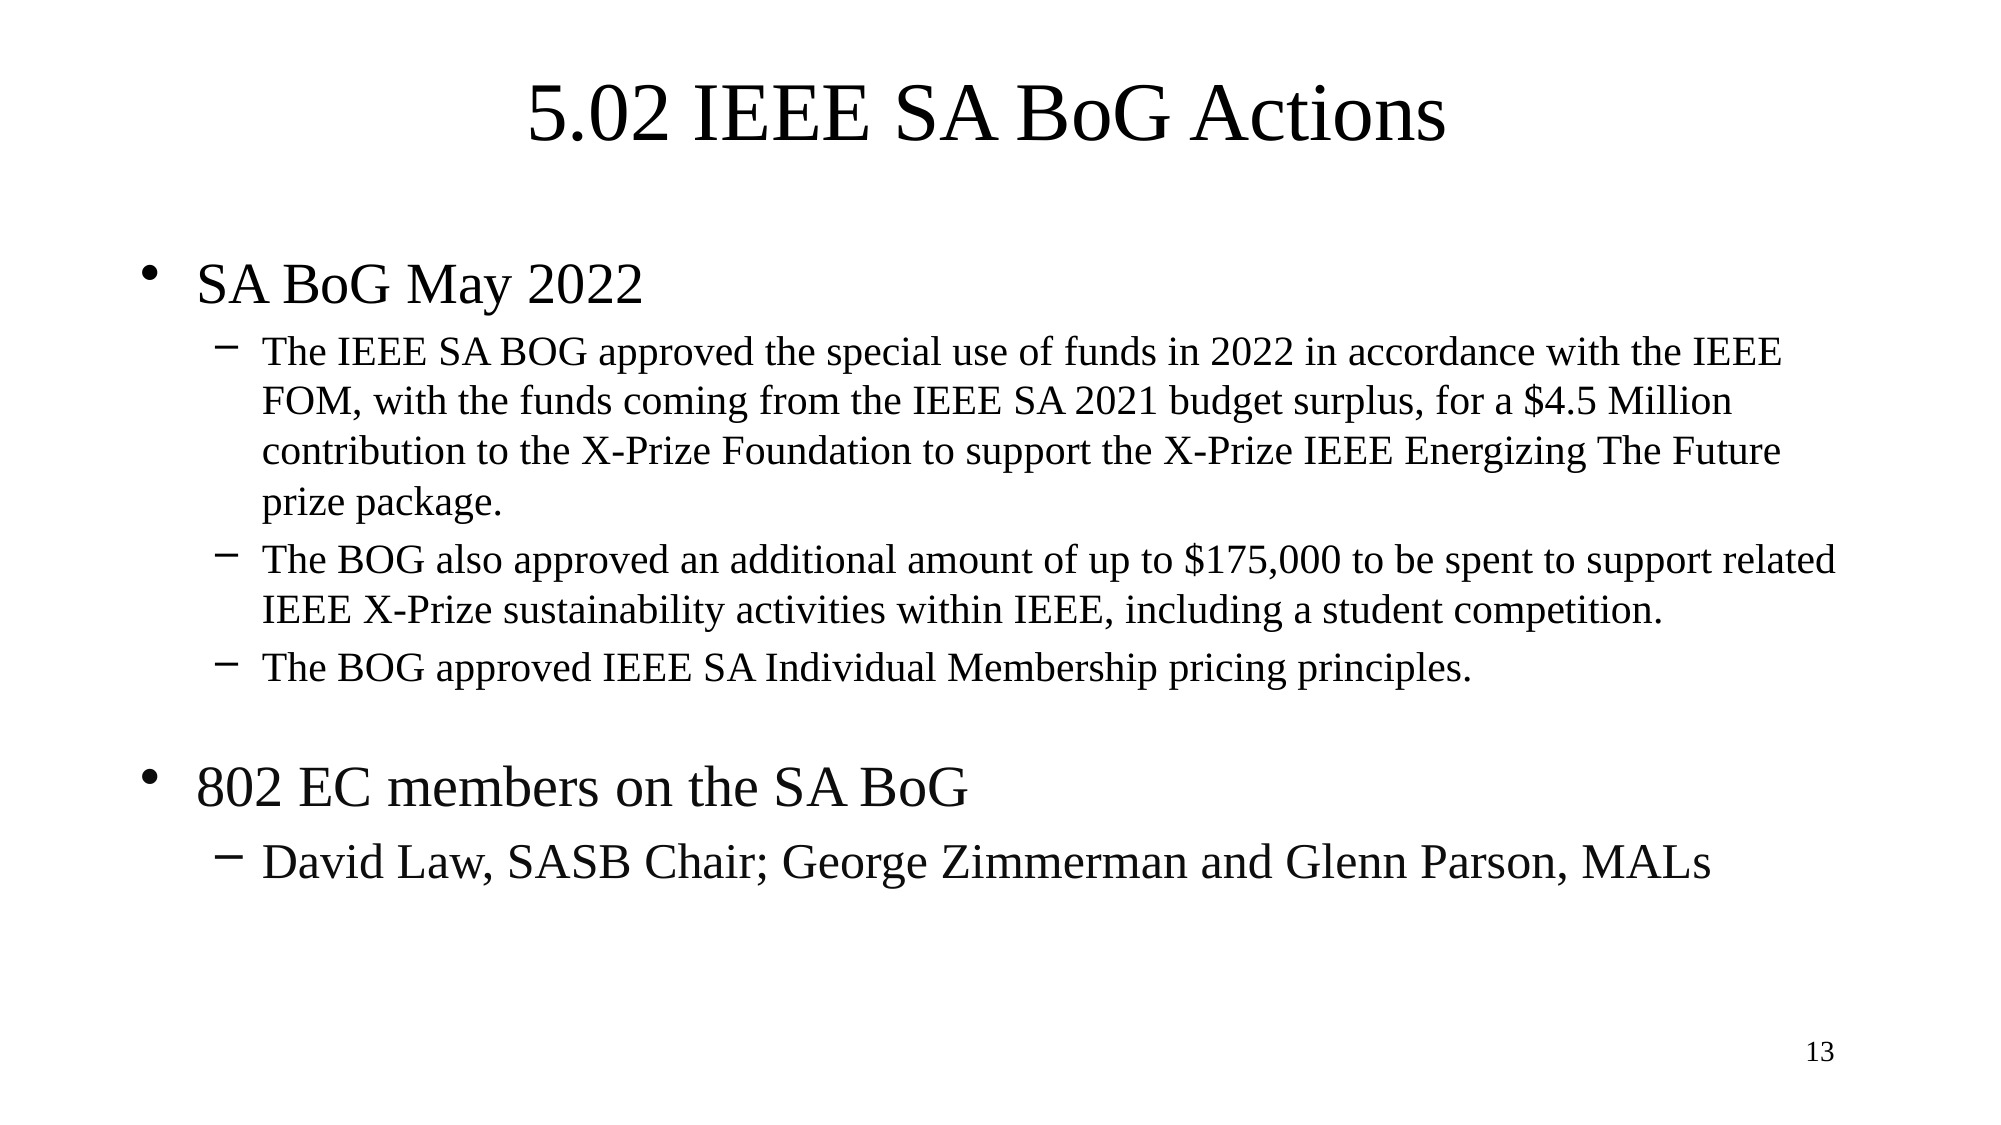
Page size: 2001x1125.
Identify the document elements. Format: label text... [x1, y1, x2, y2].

slide_number 13 [1433, 1024, 1851, 1101]
text_box 5.02 IEEE SA BoG Actions [349, 50, 1625, 238]
list SA BoG May 2022 The IEEE SA BOG approved the special use of funds in 2022 in accordance with the IEEE FOM, with the funds coming from the IEEE SA 2021 budget surplus, for a $4.5 Million contribution to the X-Prize Foundation to support the X-Prize IEEE Energizing The Future prize package. The BOG also approved an additional amount of up to $175,000 to be spent to support related IEEE X-Prize sustainability activities within IEEE, including a student competition. The BOG approved IEEE SA Individual Membership pricing principles. 802 EC members on the SA BoG David Law, SASB Chair; George Zimmerman and Glenn Parson, MALs [124, 237, 1888, 913]
